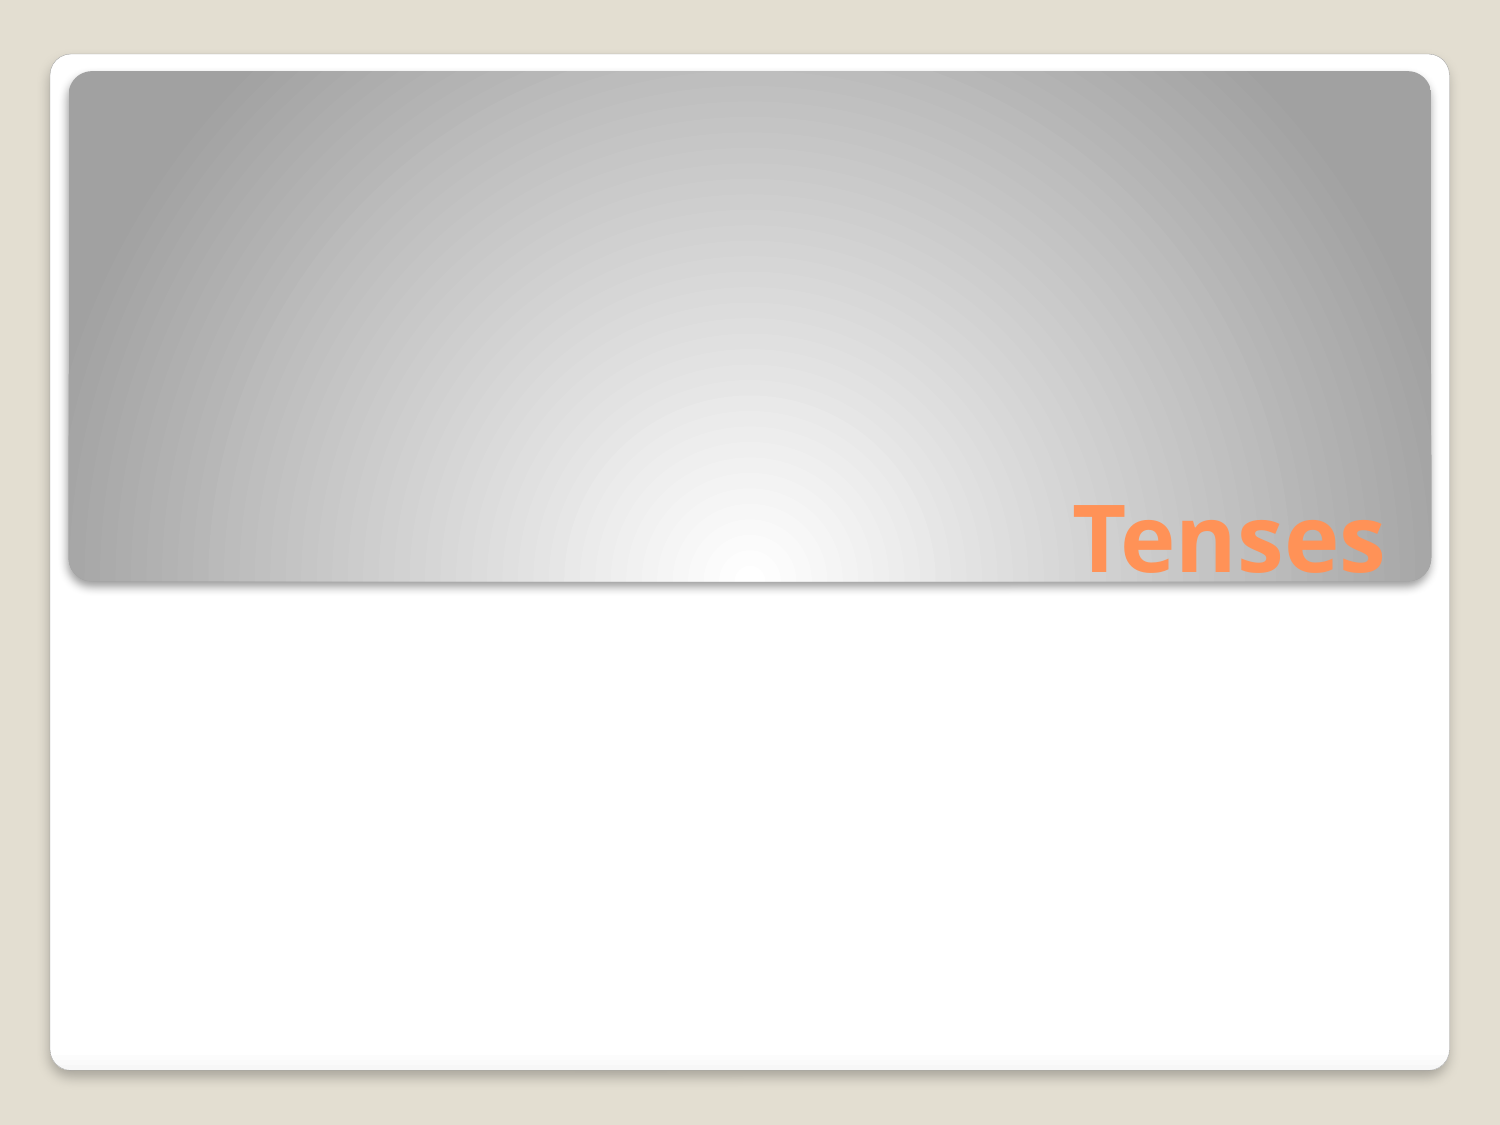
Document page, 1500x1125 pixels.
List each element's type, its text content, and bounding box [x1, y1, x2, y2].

title Tenses [118, 298, 1394, 599]
